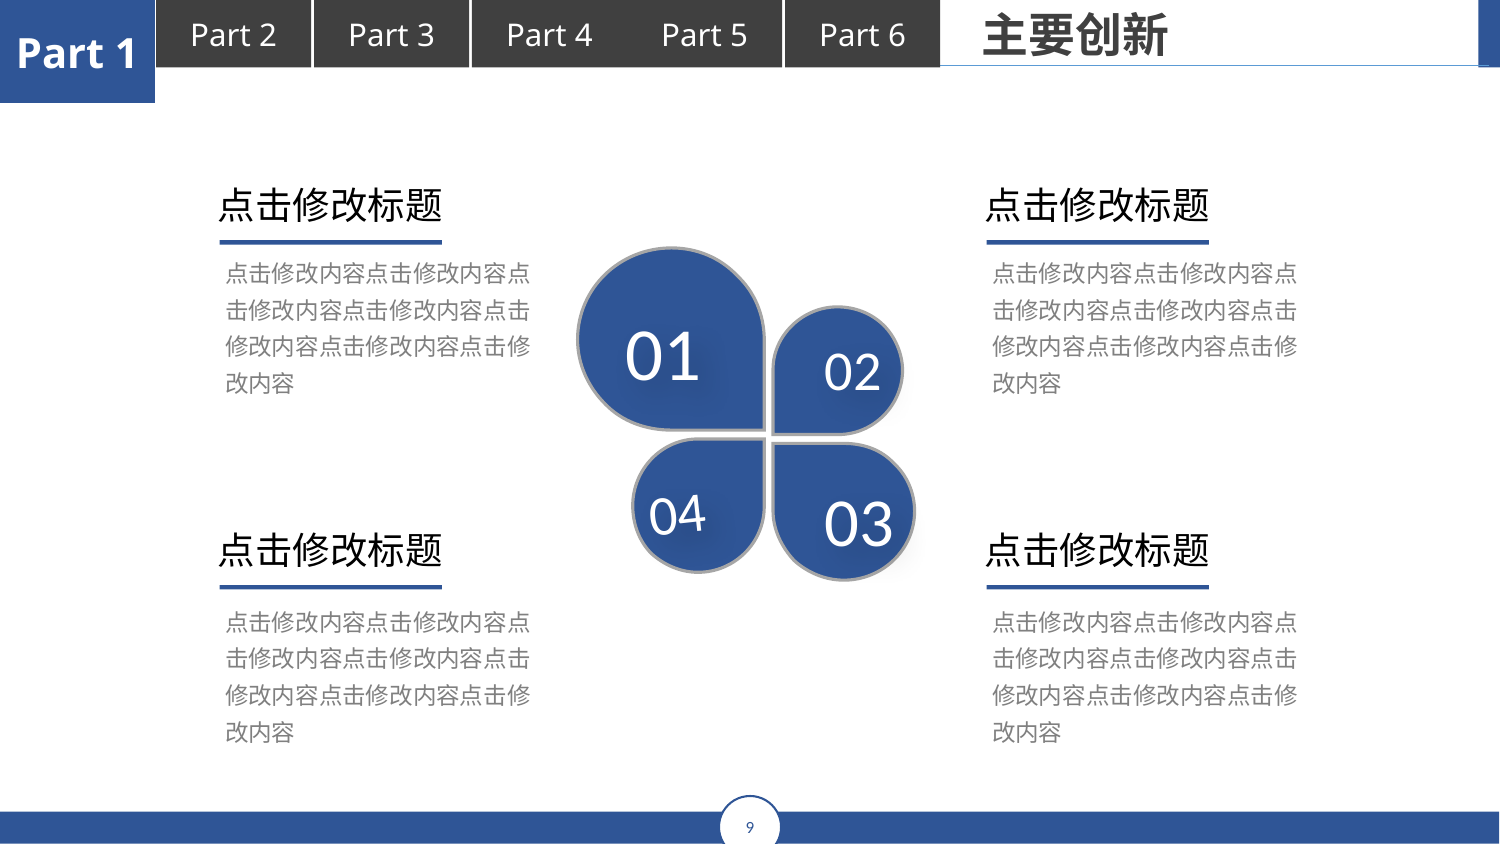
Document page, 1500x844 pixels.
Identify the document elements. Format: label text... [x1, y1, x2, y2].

text_box 点击修改标题 [202, 519, 559, 580]
text_box 点击修改内容点击修改内容点击修改内容点击修改内容点击修改内容点击修改内容点击修改内容 [210, 592, 551, 754]
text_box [579, 245, 762, 433]
text_box 点击修改标题 [969, 174, 1326, 235]
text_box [629, 437, 764, 574]
text_box [219, 584, 443, 590]
text_box 主要创新 [970, 0, 1182, 68]
text_box [986, 239, 1210, 243]
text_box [773, 305, 902, 436]
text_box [775, 440, 913, 583]
text_box 点击修改内容点击修改内容点击修改内容点击修改内容点击修改内容点击修改内容点击修改内容 [977, 243, 1318, 405]
text_box 点击修改标题 [969, 519, 1326, 580]
text_box 点击修改内容点击修改内容点击修改内容点击修改内容点击修改内容点击修改内容点击修改内容 [210, 243, 551, 405]
text_box [219, 239, 443, 243]
text_box 点击修改标题 [202, 174, 559, 235]
text_box [986, 584, 1210, 590]
text_box 点击修改内容点击修改内容点击修改内容点击修改内容点击修改内容点击修改内容点击修改内容 [977, 592, 1318, 754]
